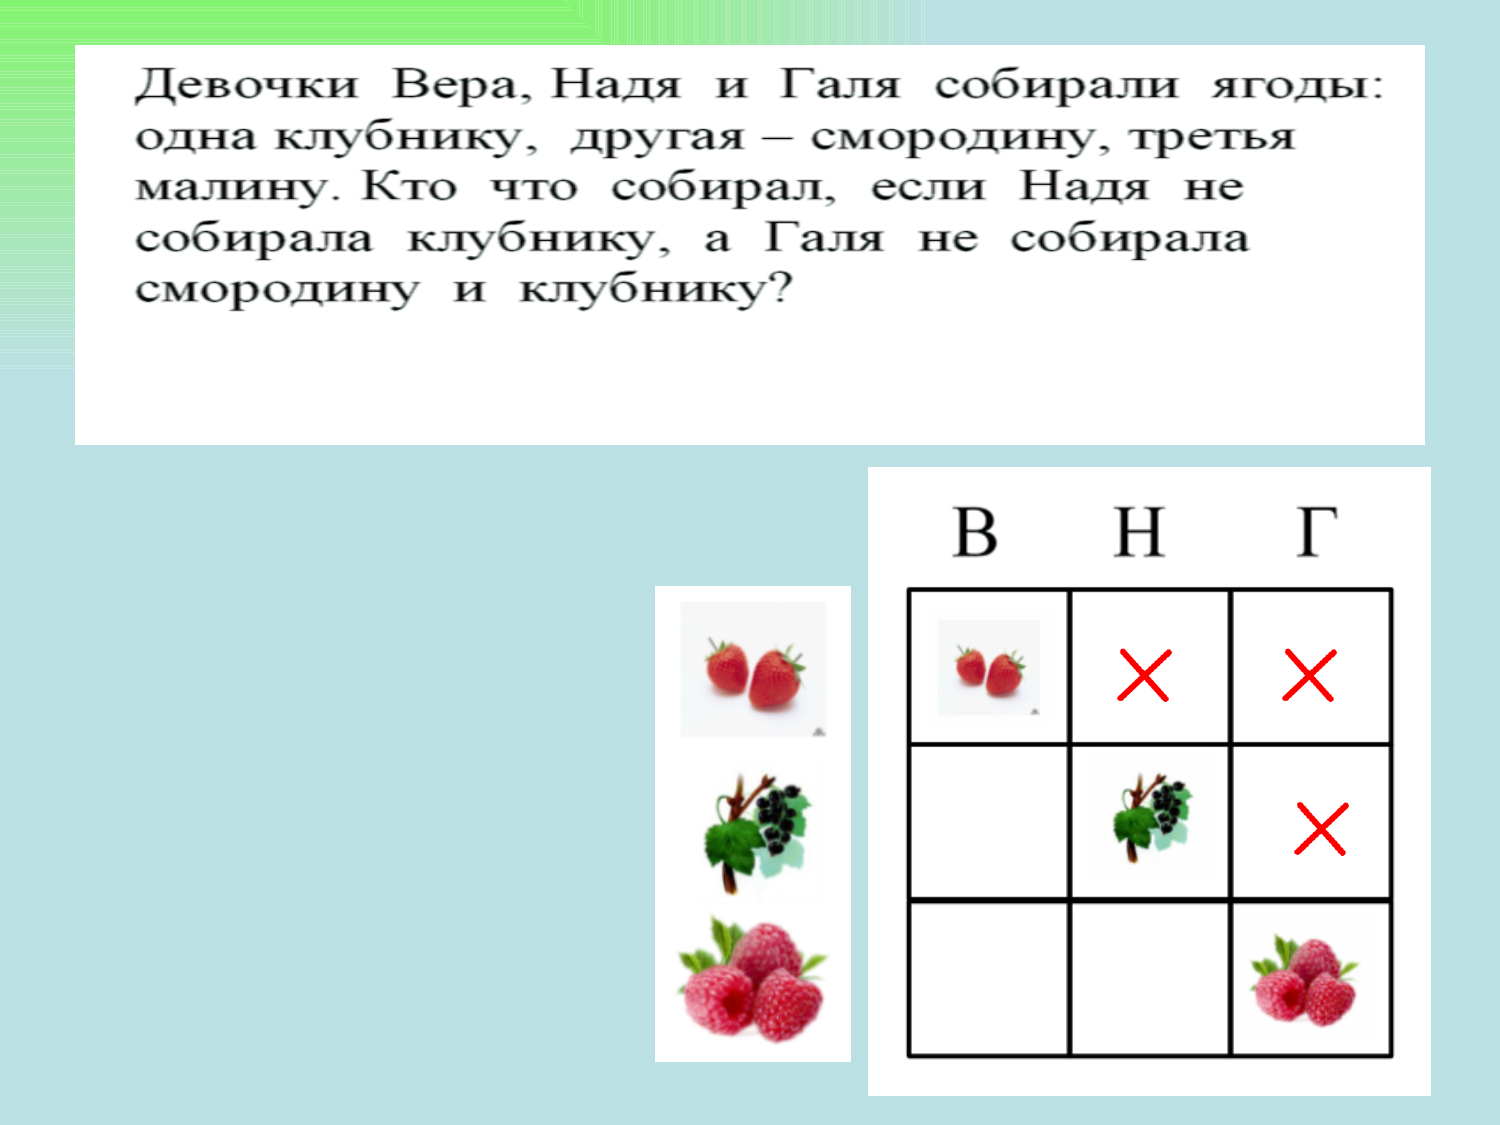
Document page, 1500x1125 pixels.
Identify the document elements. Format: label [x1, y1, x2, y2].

picture [655, 585, 851, 1062]
title [74, 44, 1426, 445]
picture [867, 467, 1431, 1097]
